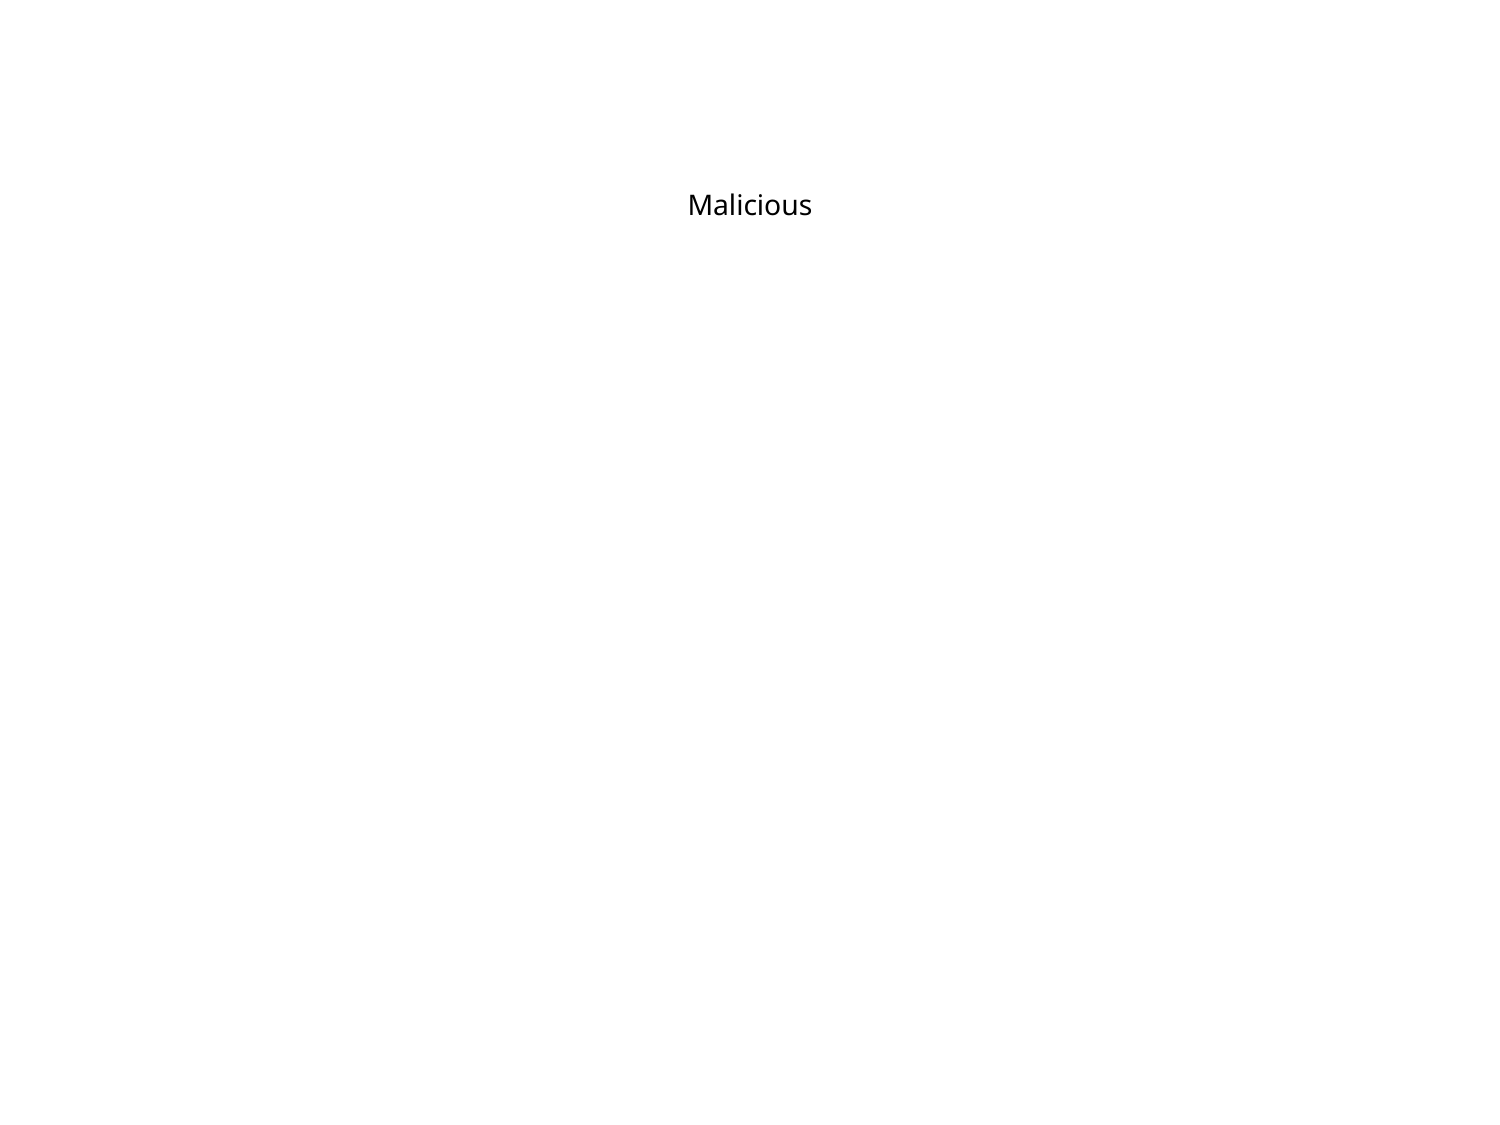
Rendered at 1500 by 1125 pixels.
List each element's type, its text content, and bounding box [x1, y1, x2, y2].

title Malicious [75, 45, 1425, 233]
